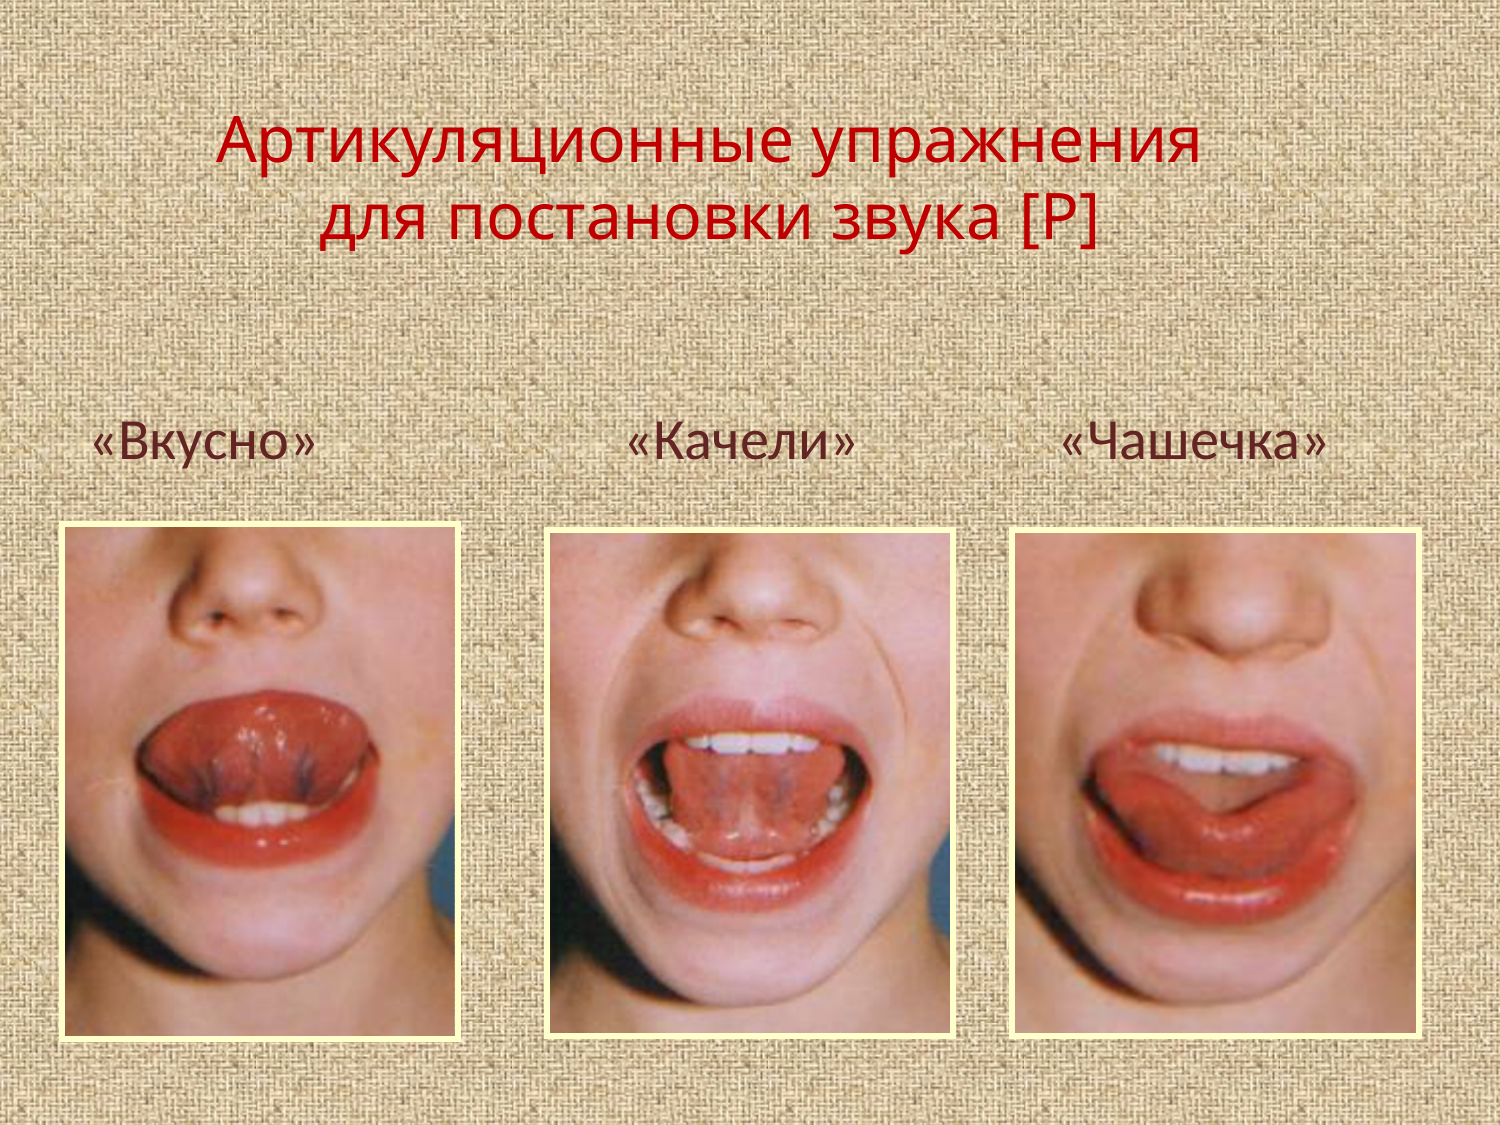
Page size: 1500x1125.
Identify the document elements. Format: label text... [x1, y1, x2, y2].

title Артикуляционные упражнения для постановки звука [Р] [36, 90, 1384, 338]
picture [1009, 526, 1422, 1040]
picture [543, 526, 957, 1040]
text_box «Вкусно» «Качели» «Чашечка» [66, 394, 1354, 479]
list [64, 526, 455, 1037]
